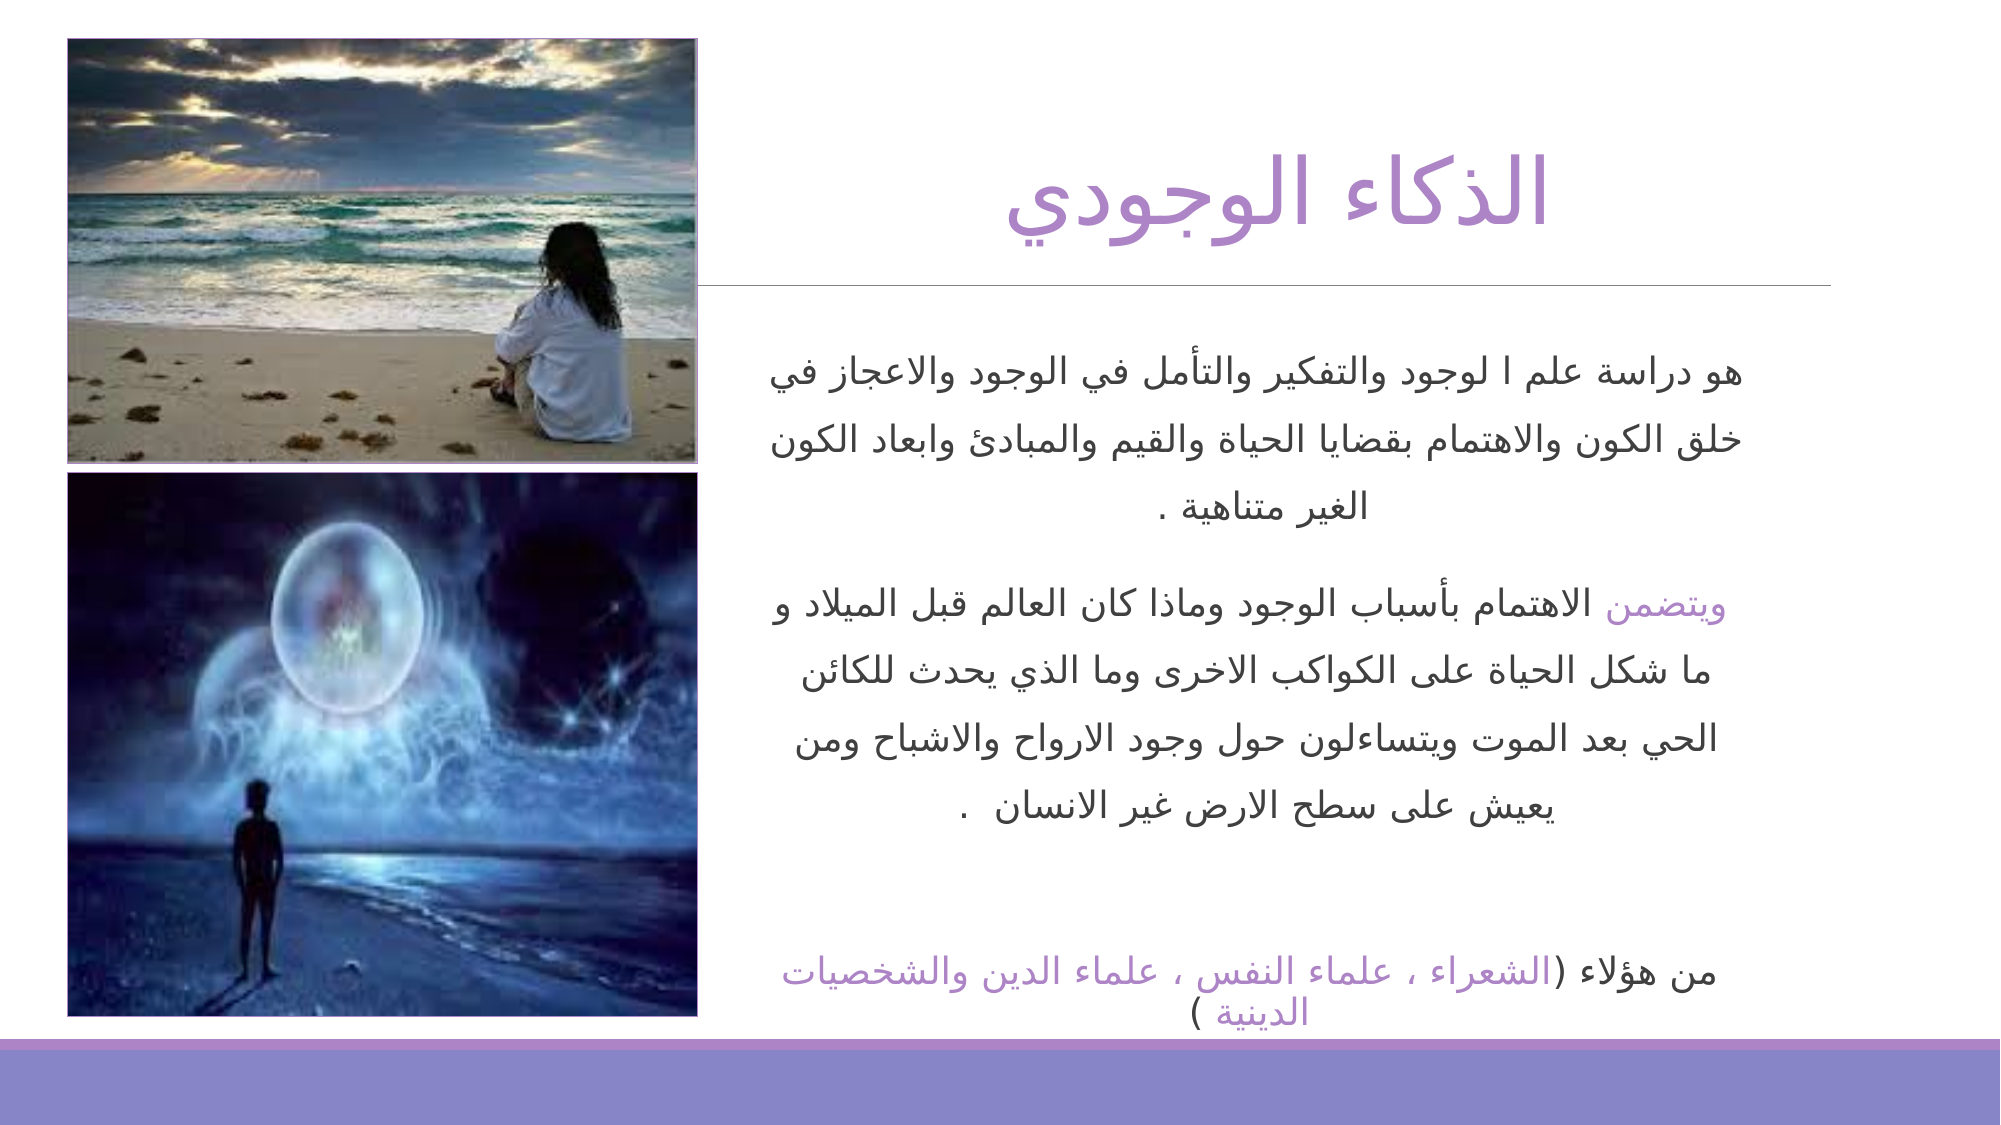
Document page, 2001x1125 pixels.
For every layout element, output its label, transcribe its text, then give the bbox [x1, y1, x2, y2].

title الذكاء الوجودي [707, 47, 1830, 251]
picture [66, 471, 699, 1017]
list هو دراسة علم ا لوجود والتفكير والتأمل في الوجود والاعجاز في خلق الكون والاهتمام بقضايا الحياة والقيم والمبادئ وابعاد الكون الغير متناهية . ويتضمن الاهتمام بأسباب الوجود وماذا كان العالم قبل الميلاد و ما شكل الحياة على الكواكب الاخرى وما الذي يحدث للكائن الحي بعد الموت ويتساءلون حول وجود الارواح والاشباح ومن يعيش على سطح الارض غير الانسان . من هؤلاء (الشعراء ، علماء النفس ، علماء الدين والشخصيات الدينية ) [768, 317, 1746, 949]
picture [66, 37, 699, 465]
